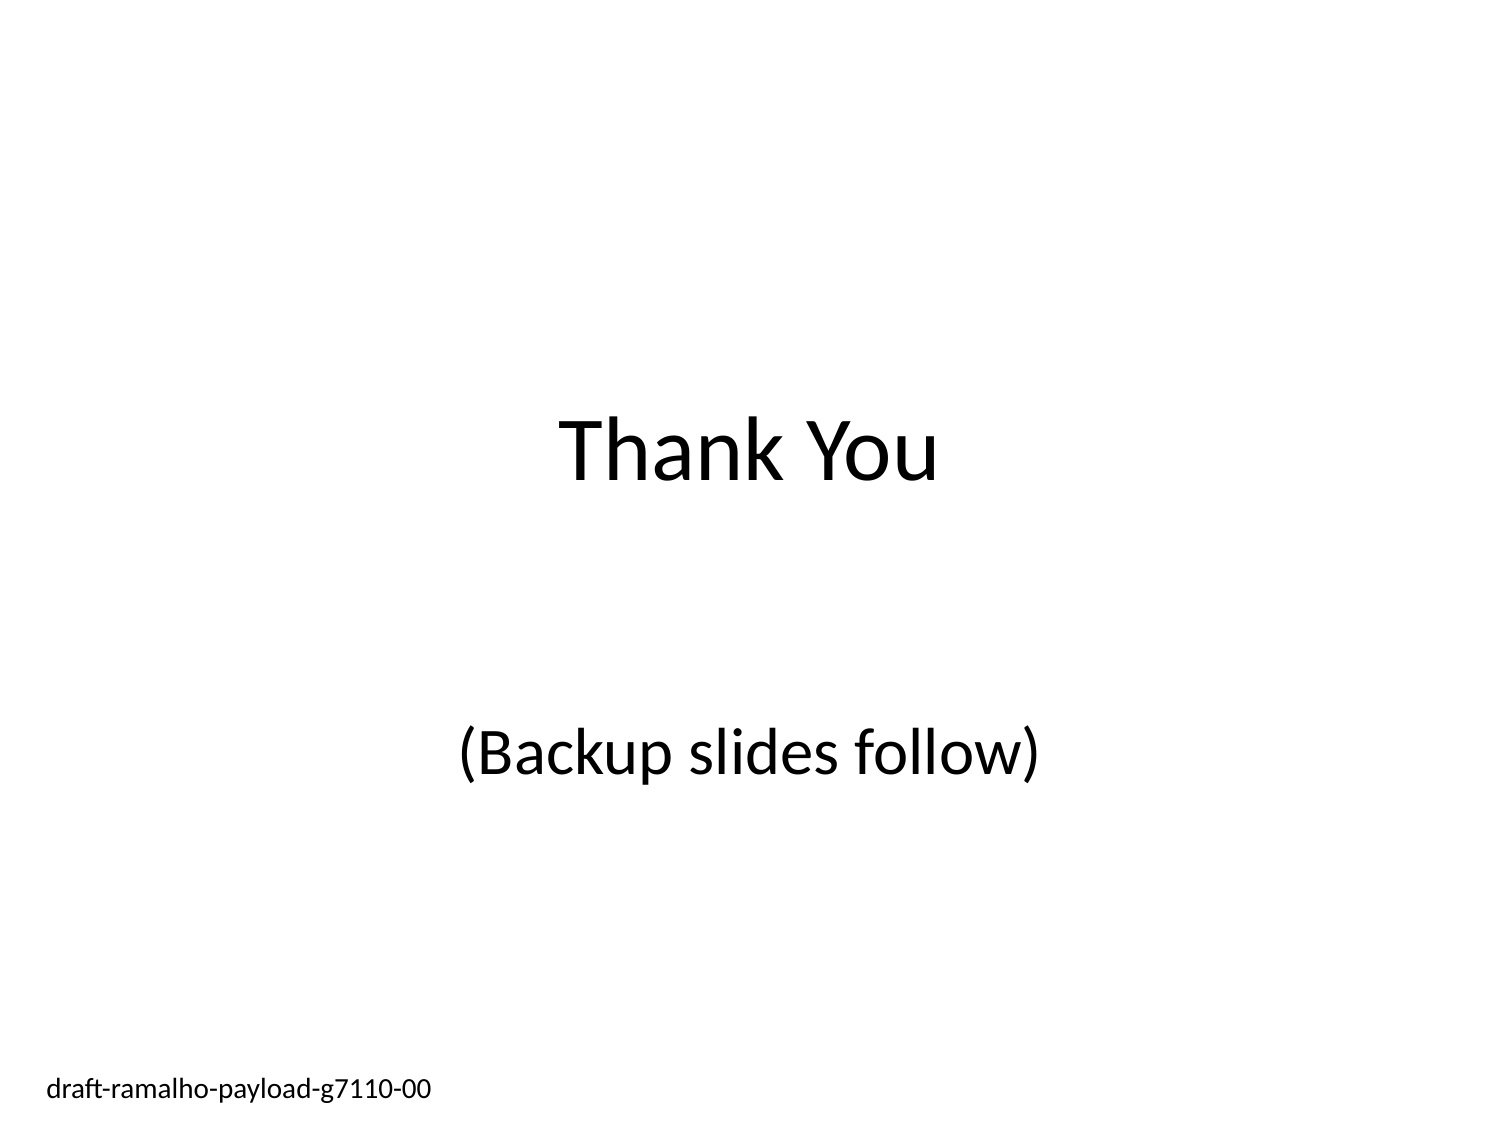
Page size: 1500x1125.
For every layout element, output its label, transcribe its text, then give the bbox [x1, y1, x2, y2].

text_box draft-ramalho-payload-g7110-00 [31, 1062, 447, 1113]
title Thank You [74, 349, 1426, 538]
list (Backup slides follow) [74, 699, 1426, 976]
